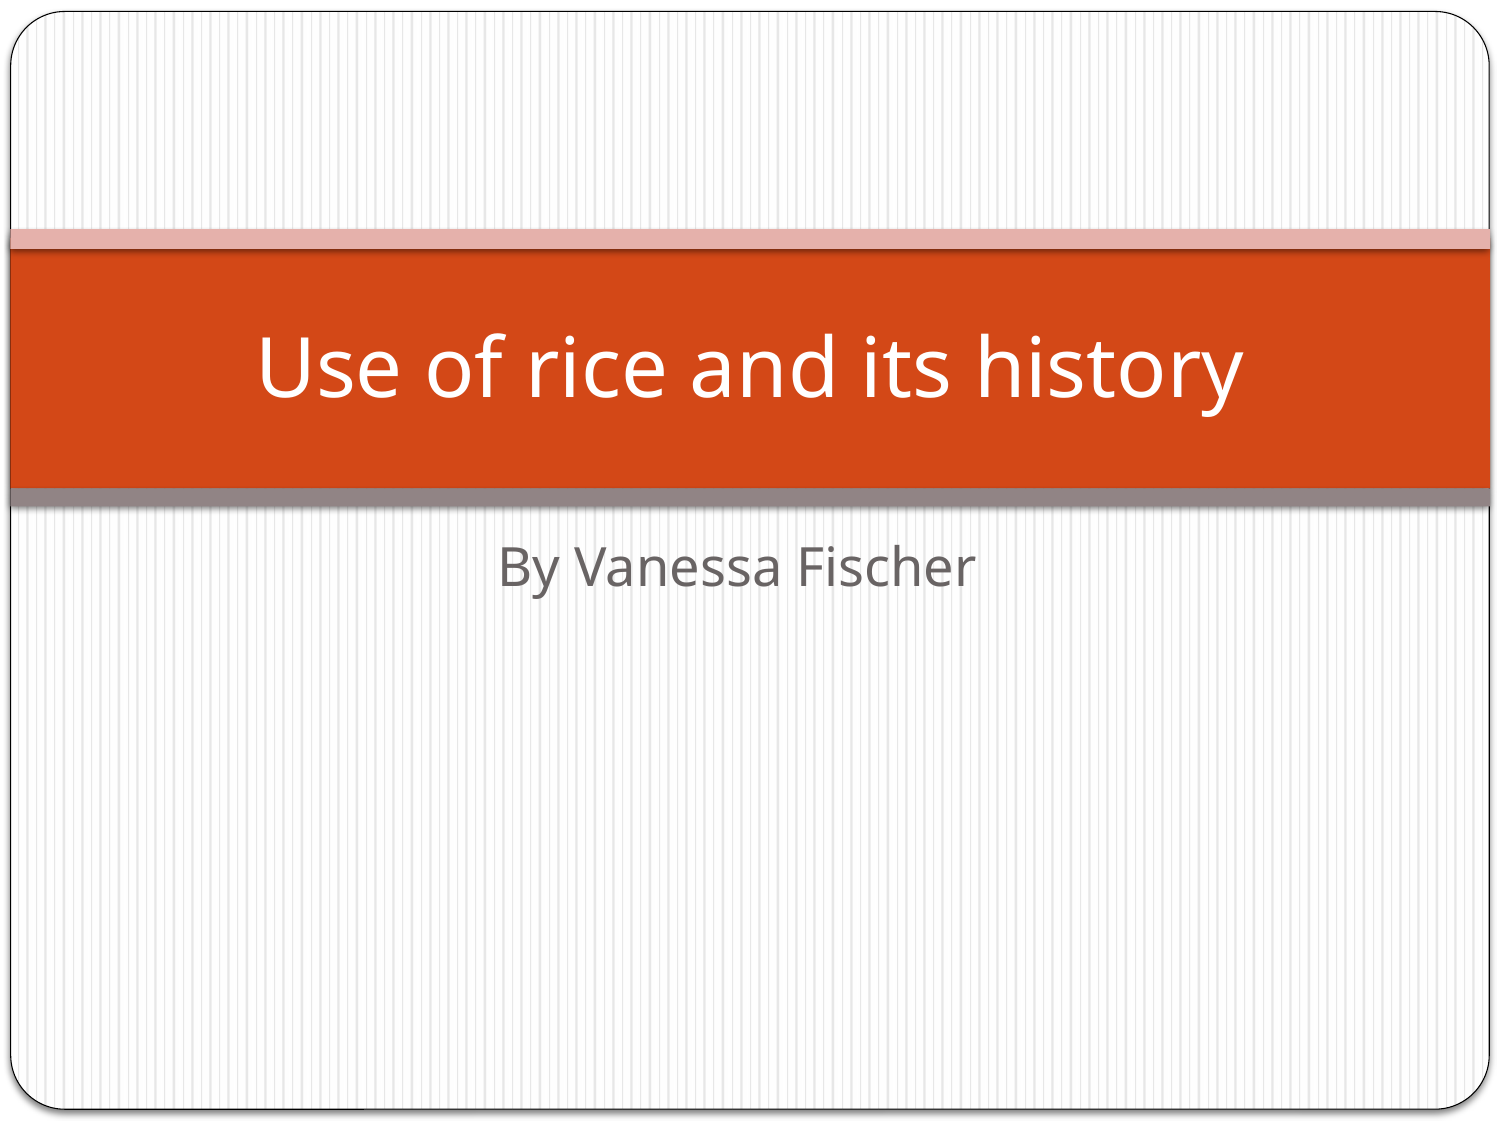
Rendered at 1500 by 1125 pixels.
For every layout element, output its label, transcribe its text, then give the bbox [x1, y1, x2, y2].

subtitle By Vanessa Fischer [212, 525, 1263, 788]
title Use of rice and its history [75, 247, 1425, 489]
